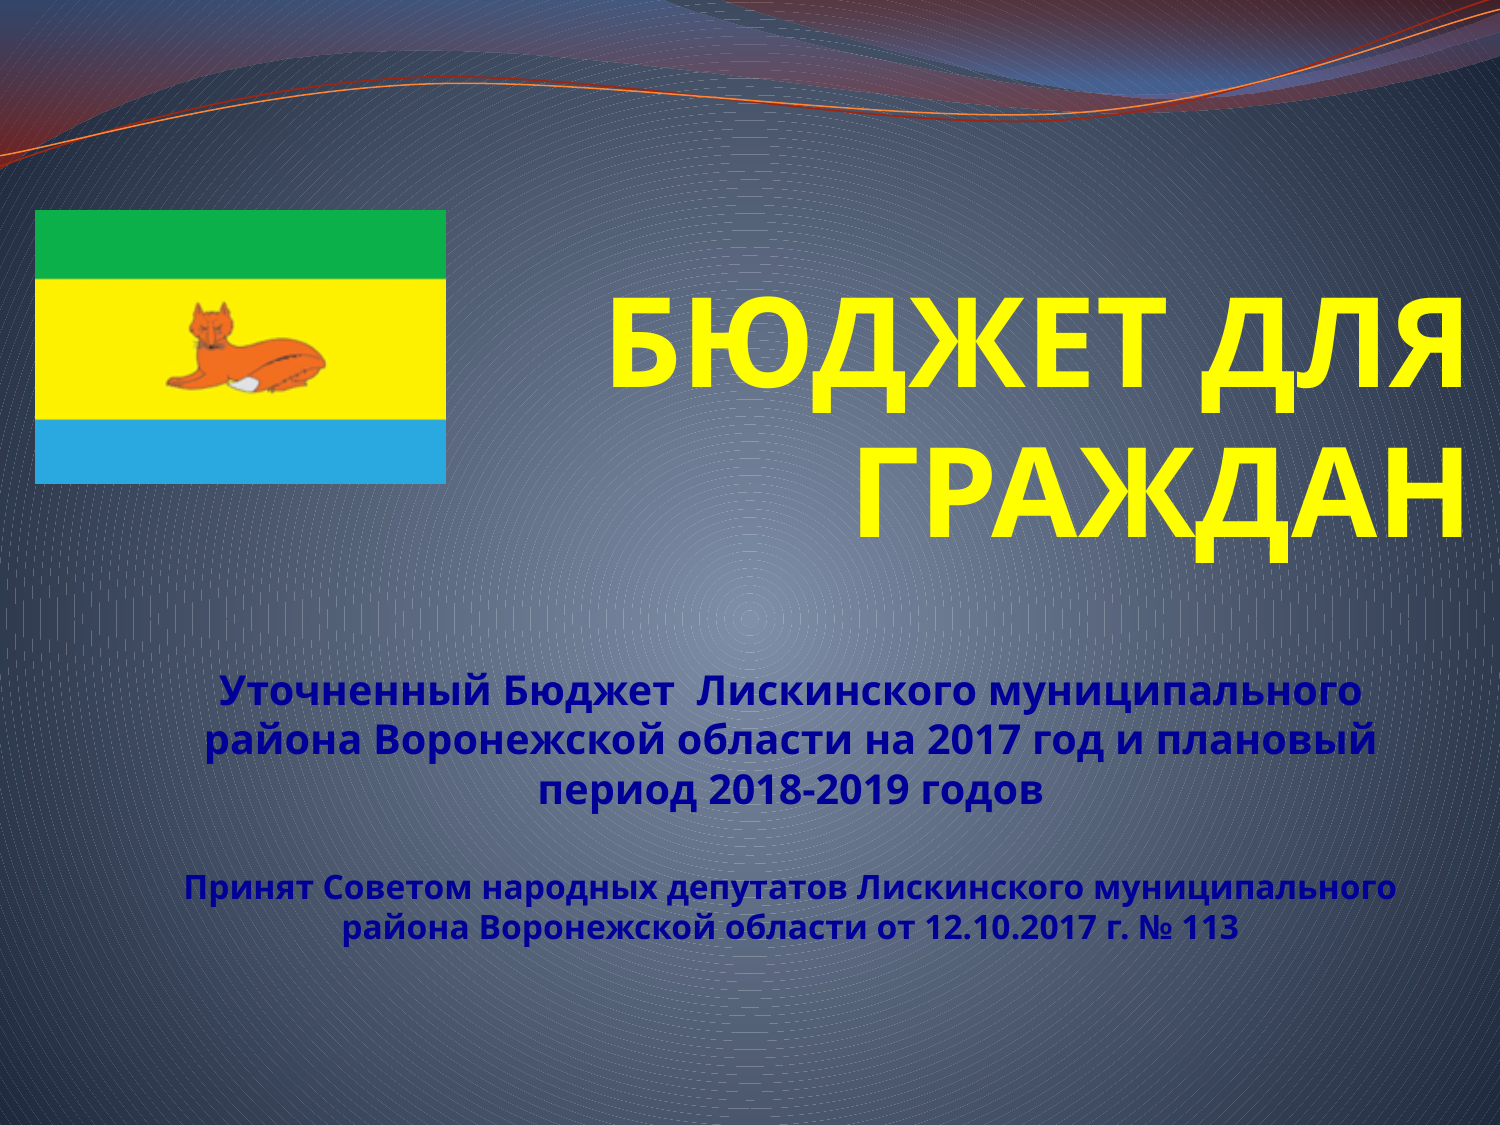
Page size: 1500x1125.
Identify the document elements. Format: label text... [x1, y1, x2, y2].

title Структура доходов бюджета Лискинского муниципального района [27, 211, 453, 494]
title БЮДЖЕТ ДЛЯ ГРАЖДАН [0, 87, 1477, 563]
picture [34, 210, 446, 484]
subtitle Уточненный Бюджет Лискинского муниципального района Воронежской области на 2017 год и плановый период 2018-2019 годов Принят Советом народных депутатов Лискинского муниципального района Воронежской области от 12.10.2017 г. № 113 [164, 656, 1425, 985]
